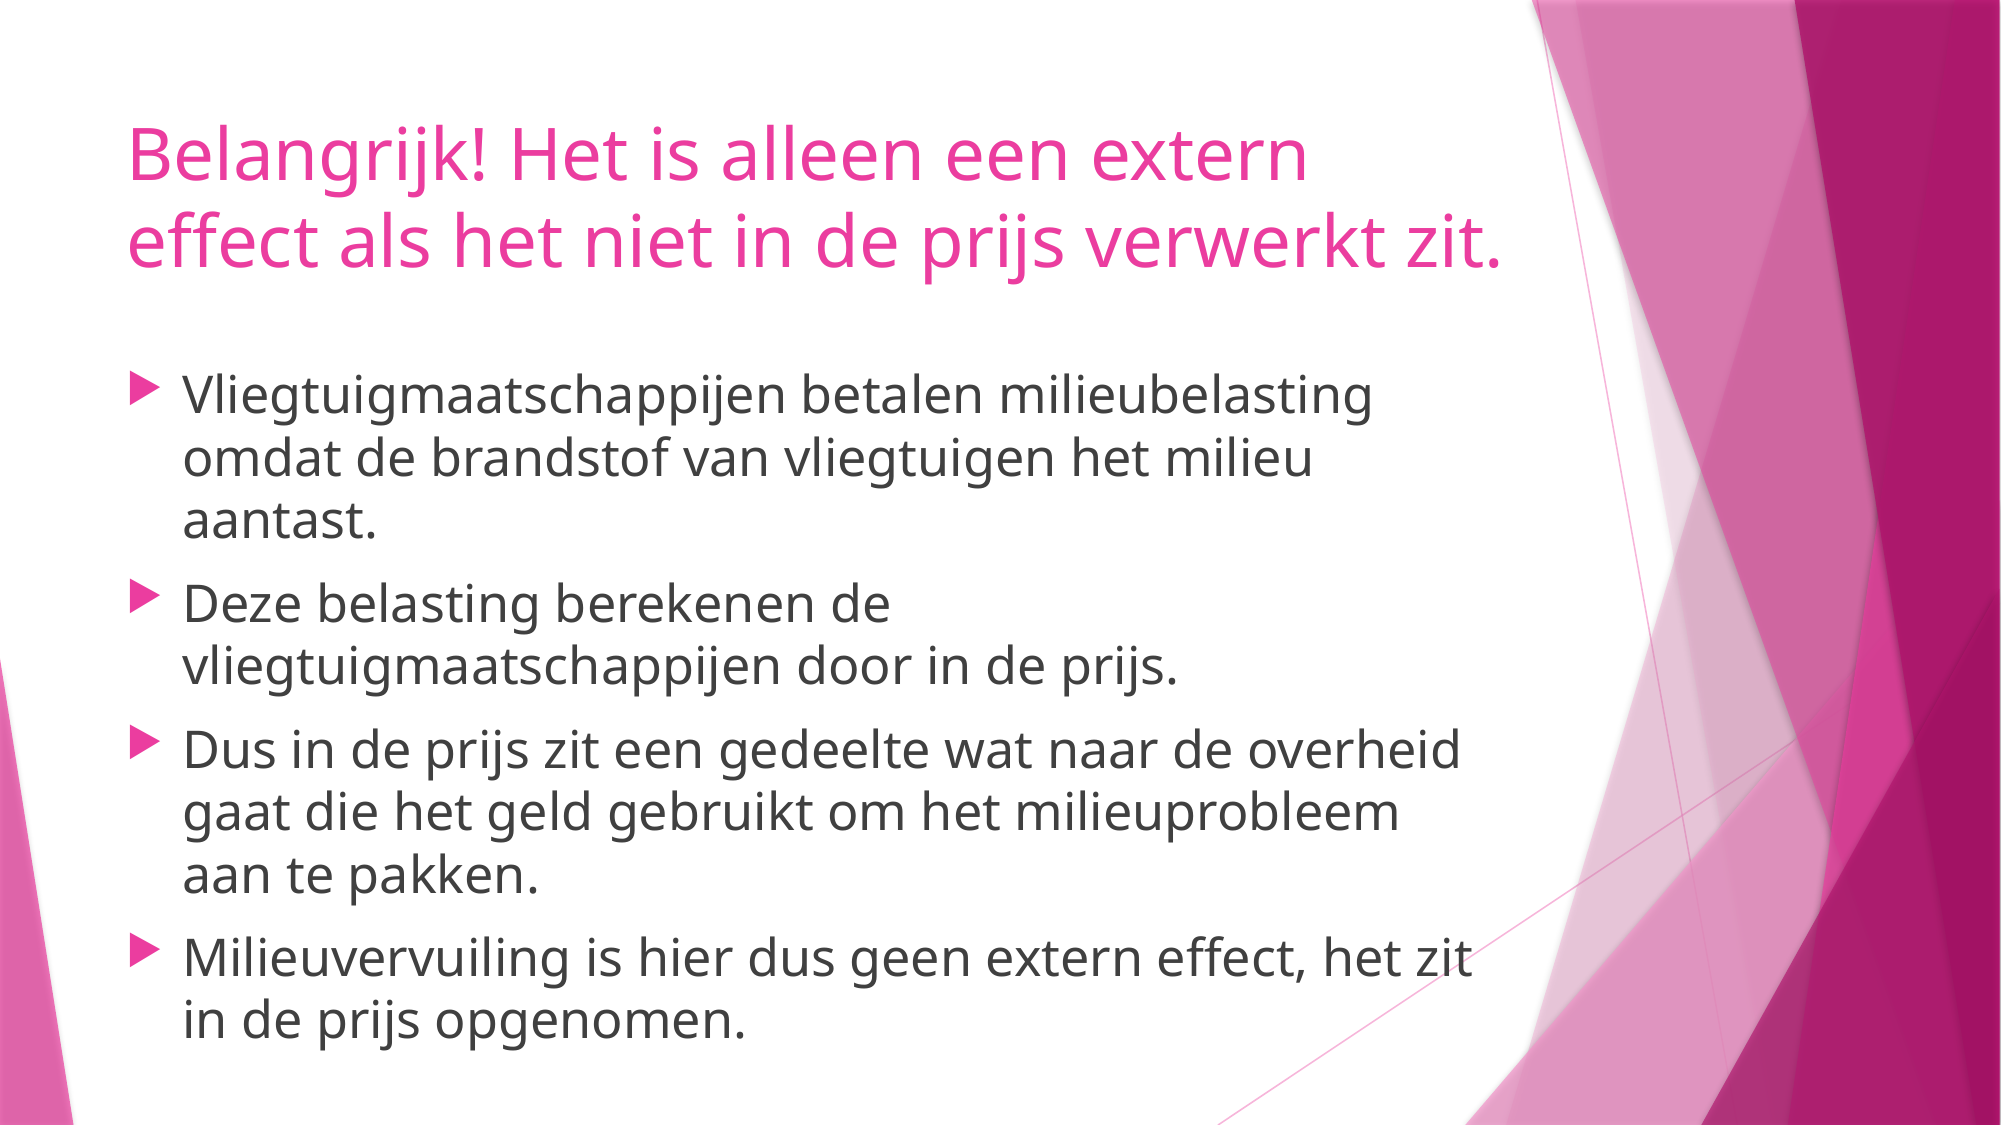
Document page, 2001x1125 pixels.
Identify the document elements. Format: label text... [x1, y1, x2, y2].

title Belangrijk! Het is alleen een extern effect als het niet in de prijs verwerkt zit. [111, 99, 1522, 317]
list Vliegtuigmaatschappijen betalen milieubelasting omdat de brandstof van vliegtuigen het milieu aantast. Deze belasting berekenen de vliegtuigmaatschappijen door in de prijs. Dus in de prijs zit een gedeelte wat naar de overheid gaat die het geld gebruikt om het milieuprobleem aan te pakken. Milieuvervuiling is hier dus geen extern effect, het zit in de prijs opgenomen. [111, 354, 1522, 992]
